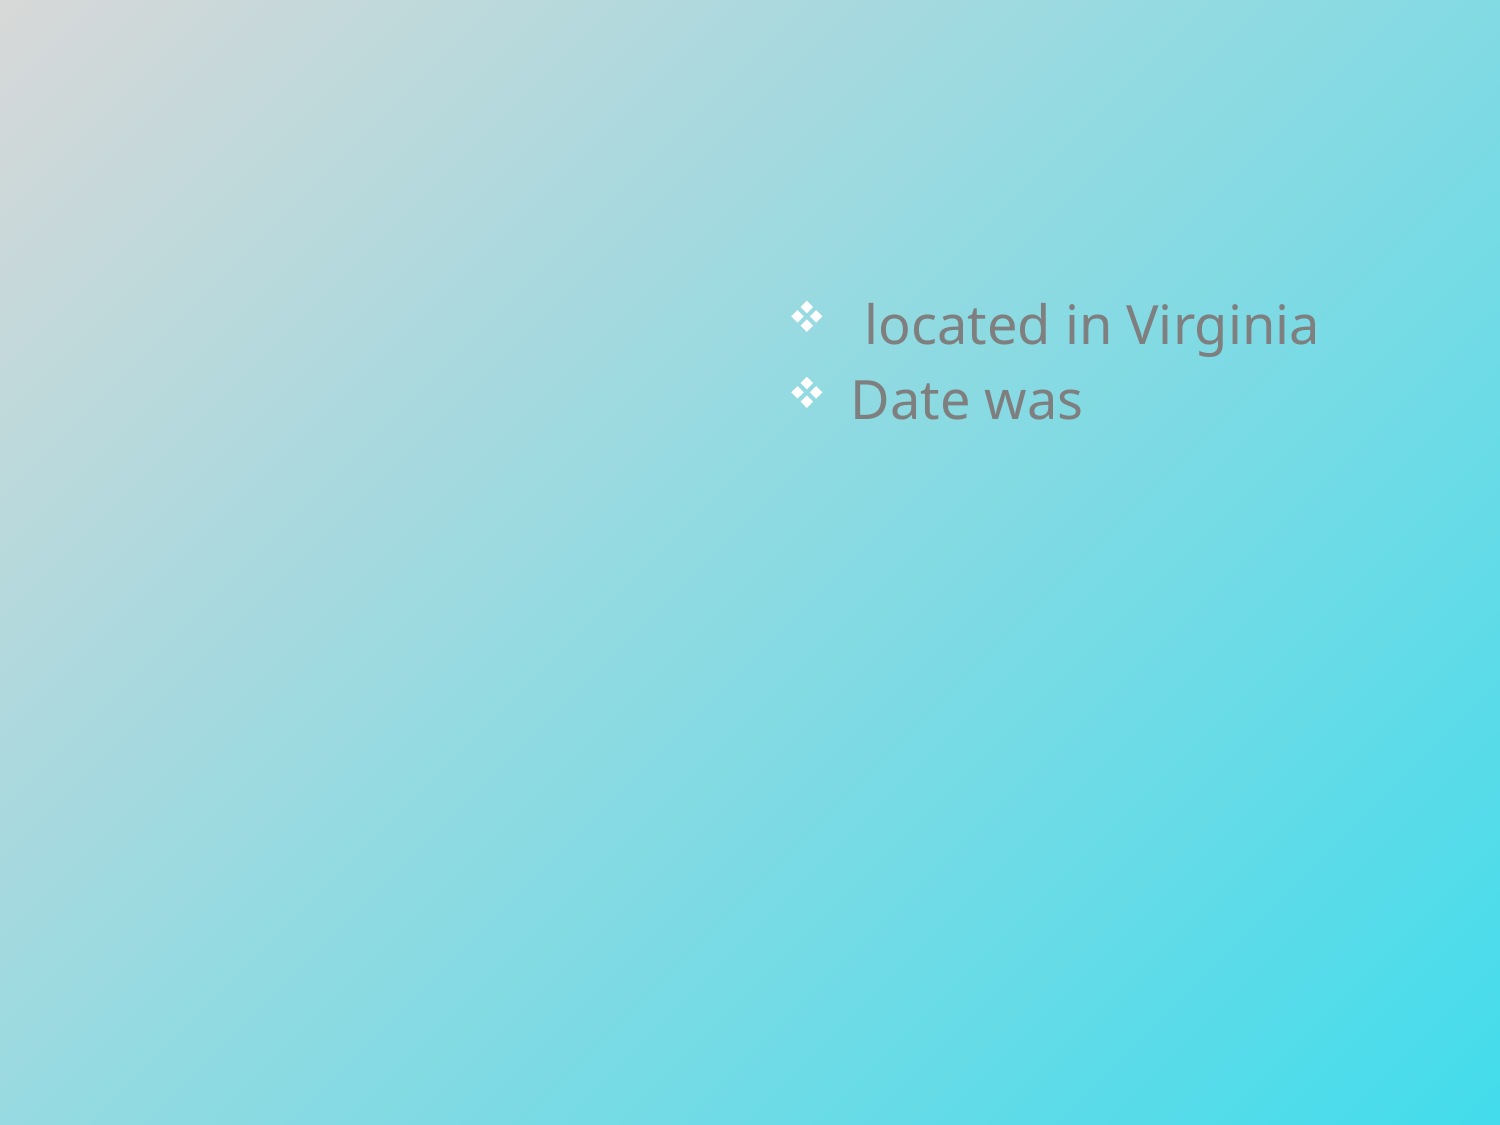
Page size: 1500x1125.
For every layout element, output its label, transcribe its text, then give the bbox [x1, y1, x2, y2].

list located in Virginia Date was [762, 282, 1425, 1025]
